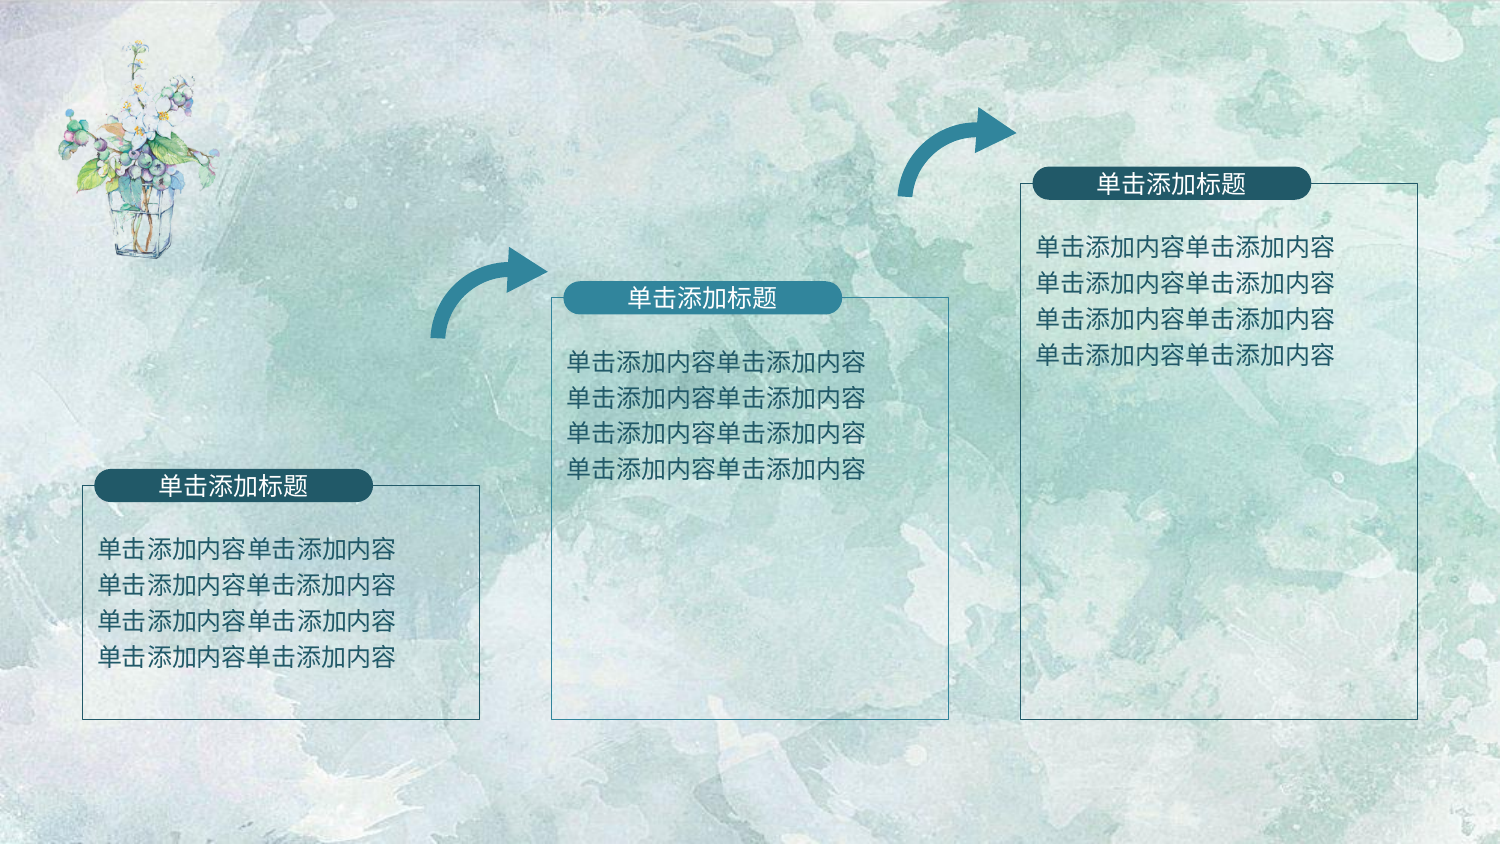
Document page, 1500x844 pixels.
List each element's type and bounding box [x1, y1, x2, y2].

text_box [82, 102, 1418, 720]
picture [0, 0, 1500, 844]
